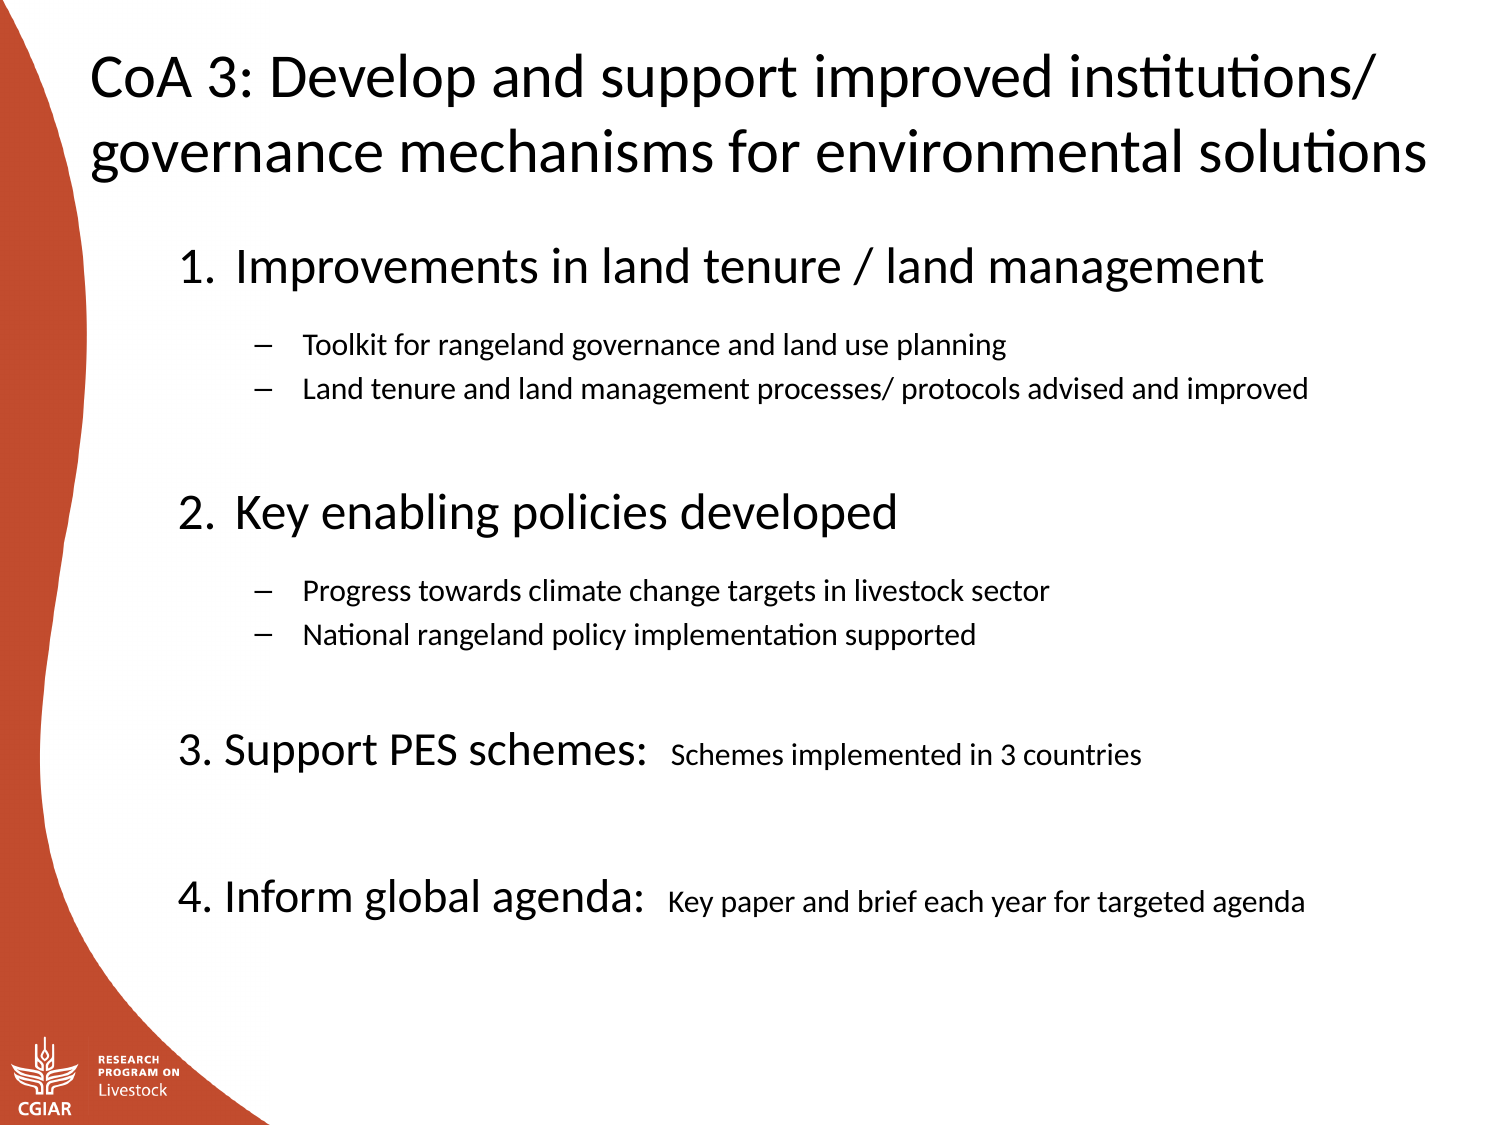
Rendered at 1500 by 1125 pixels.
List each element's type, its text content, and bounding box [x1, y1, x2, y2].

list Improvements in land tenure / land management Toolkit for rangeland governance and land use planning Land tenure and land management processes/ protocols advised and improved Key enabling policies developed Progress towards climate change targets in livestock sector National rangeland policy implementation supported 3. Support PES schemes: Schemes implemented in 3 countries 4. Inform global agenda: Key paper and brief each year for targeted agenda [162, 224, 1450, 938]
list CoA 3: Develop and support improved institutions/ governance mechanisms for environmental solutions [75, 27, 1500, 225]
picture [0, 0, 270, 1125]
